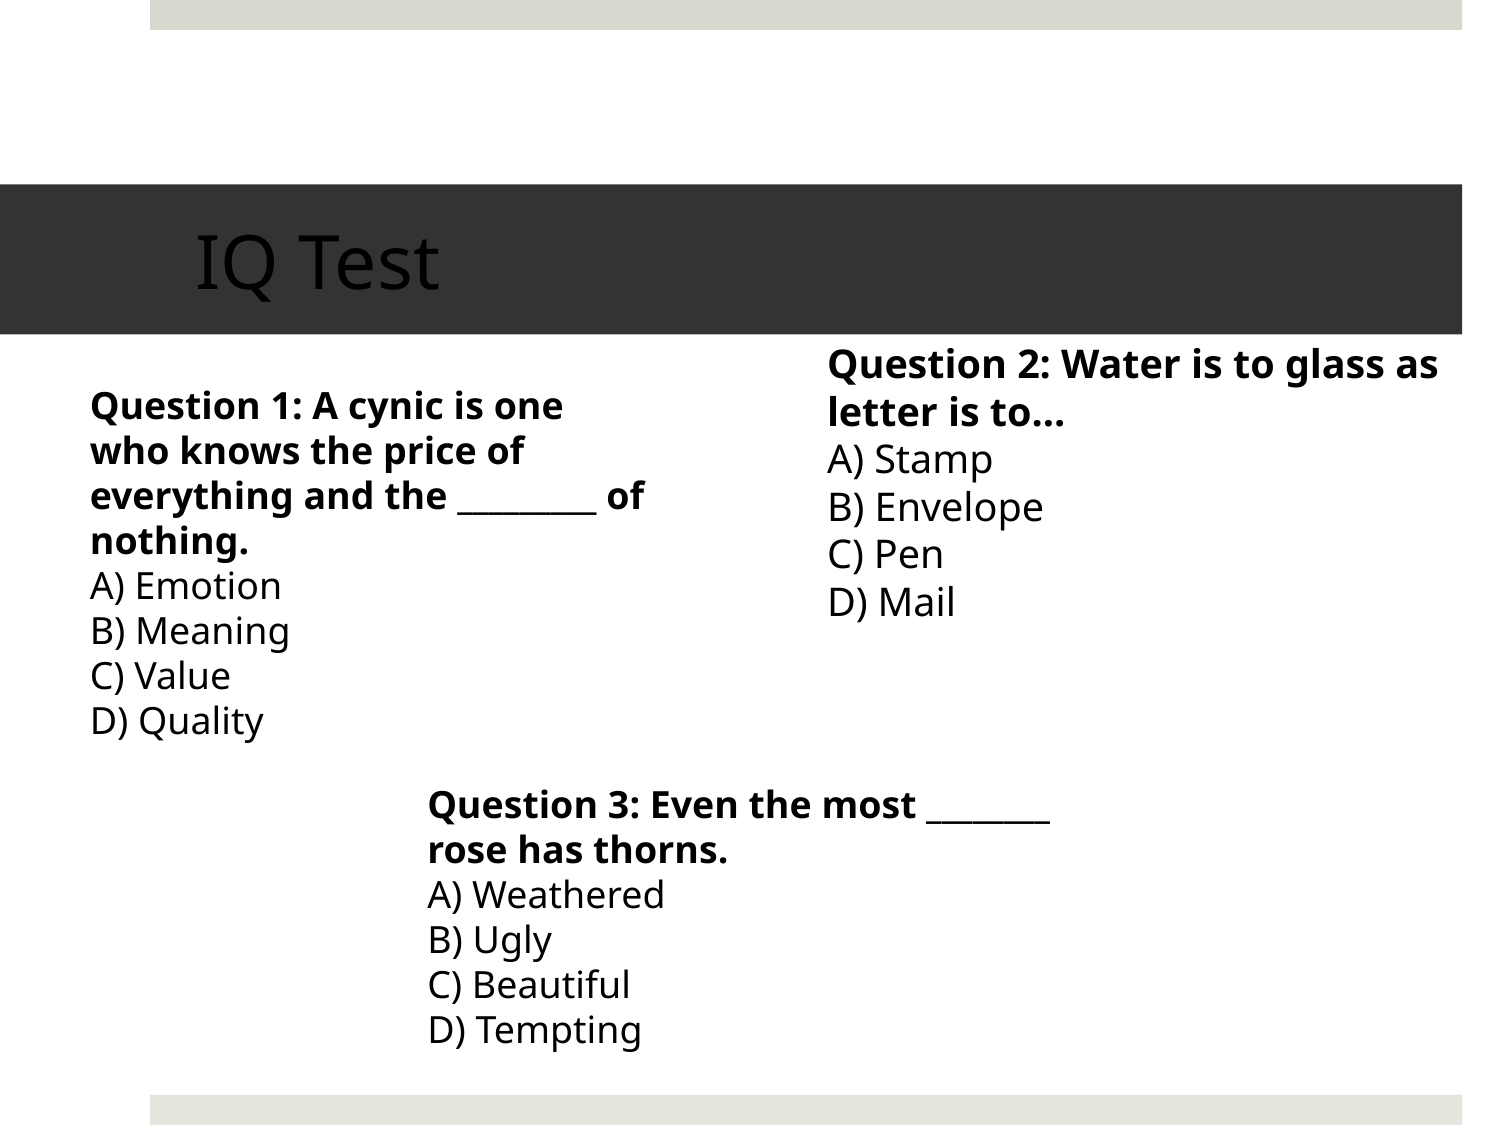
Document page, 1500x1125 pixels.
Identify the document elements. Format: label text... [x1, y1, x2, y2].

title IQ Test [0, 184, 1463, 335]
text_box Question 1: A cynic is one who knows the price of everything and the _________ of nothing. A) Emotion B) Meaning C) Value D) Quality [74, 374, 663, 795]
text_box Question 2: Water is to glass as letter is to... A) Stamp B) Envelope C) Pen D) Mail [812, 331, 1500, 774]
text_box Question 3: Even the most ________ rose has thorns. A) Weathered B) Ugly C) Beautiful D) Tempting [412, 773, 1138, 1059]
